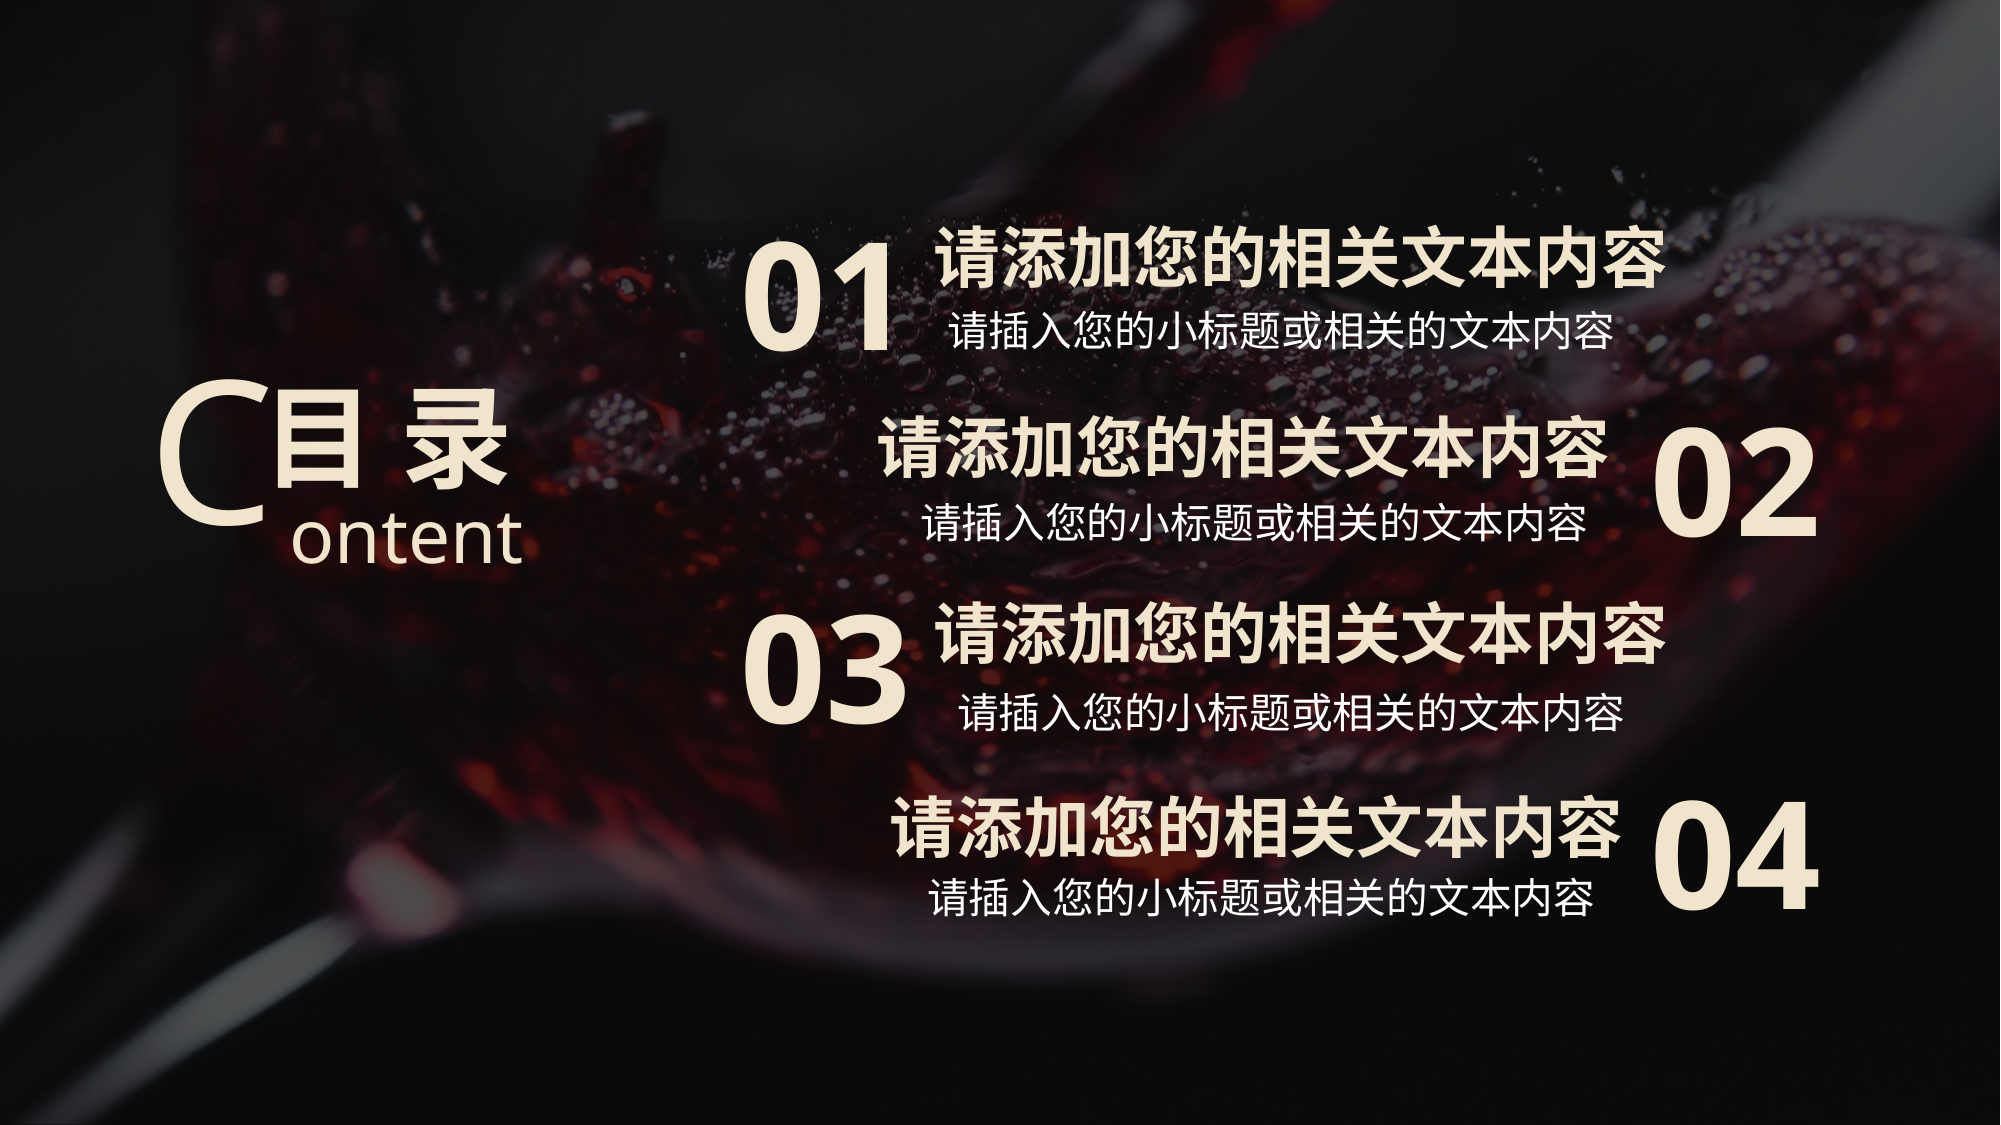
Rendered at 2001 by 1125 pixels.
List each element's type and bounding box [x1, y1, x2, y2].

picture [0, 0, 2000, 1125]
text_box [717, 193, 1687, 390]
text_box [717, 565, 1687, 763]
text_box [871, 751, 1845, 949]
text_box [858, 379, 1845, 577]
text_box [153, 316, 558, 587]
